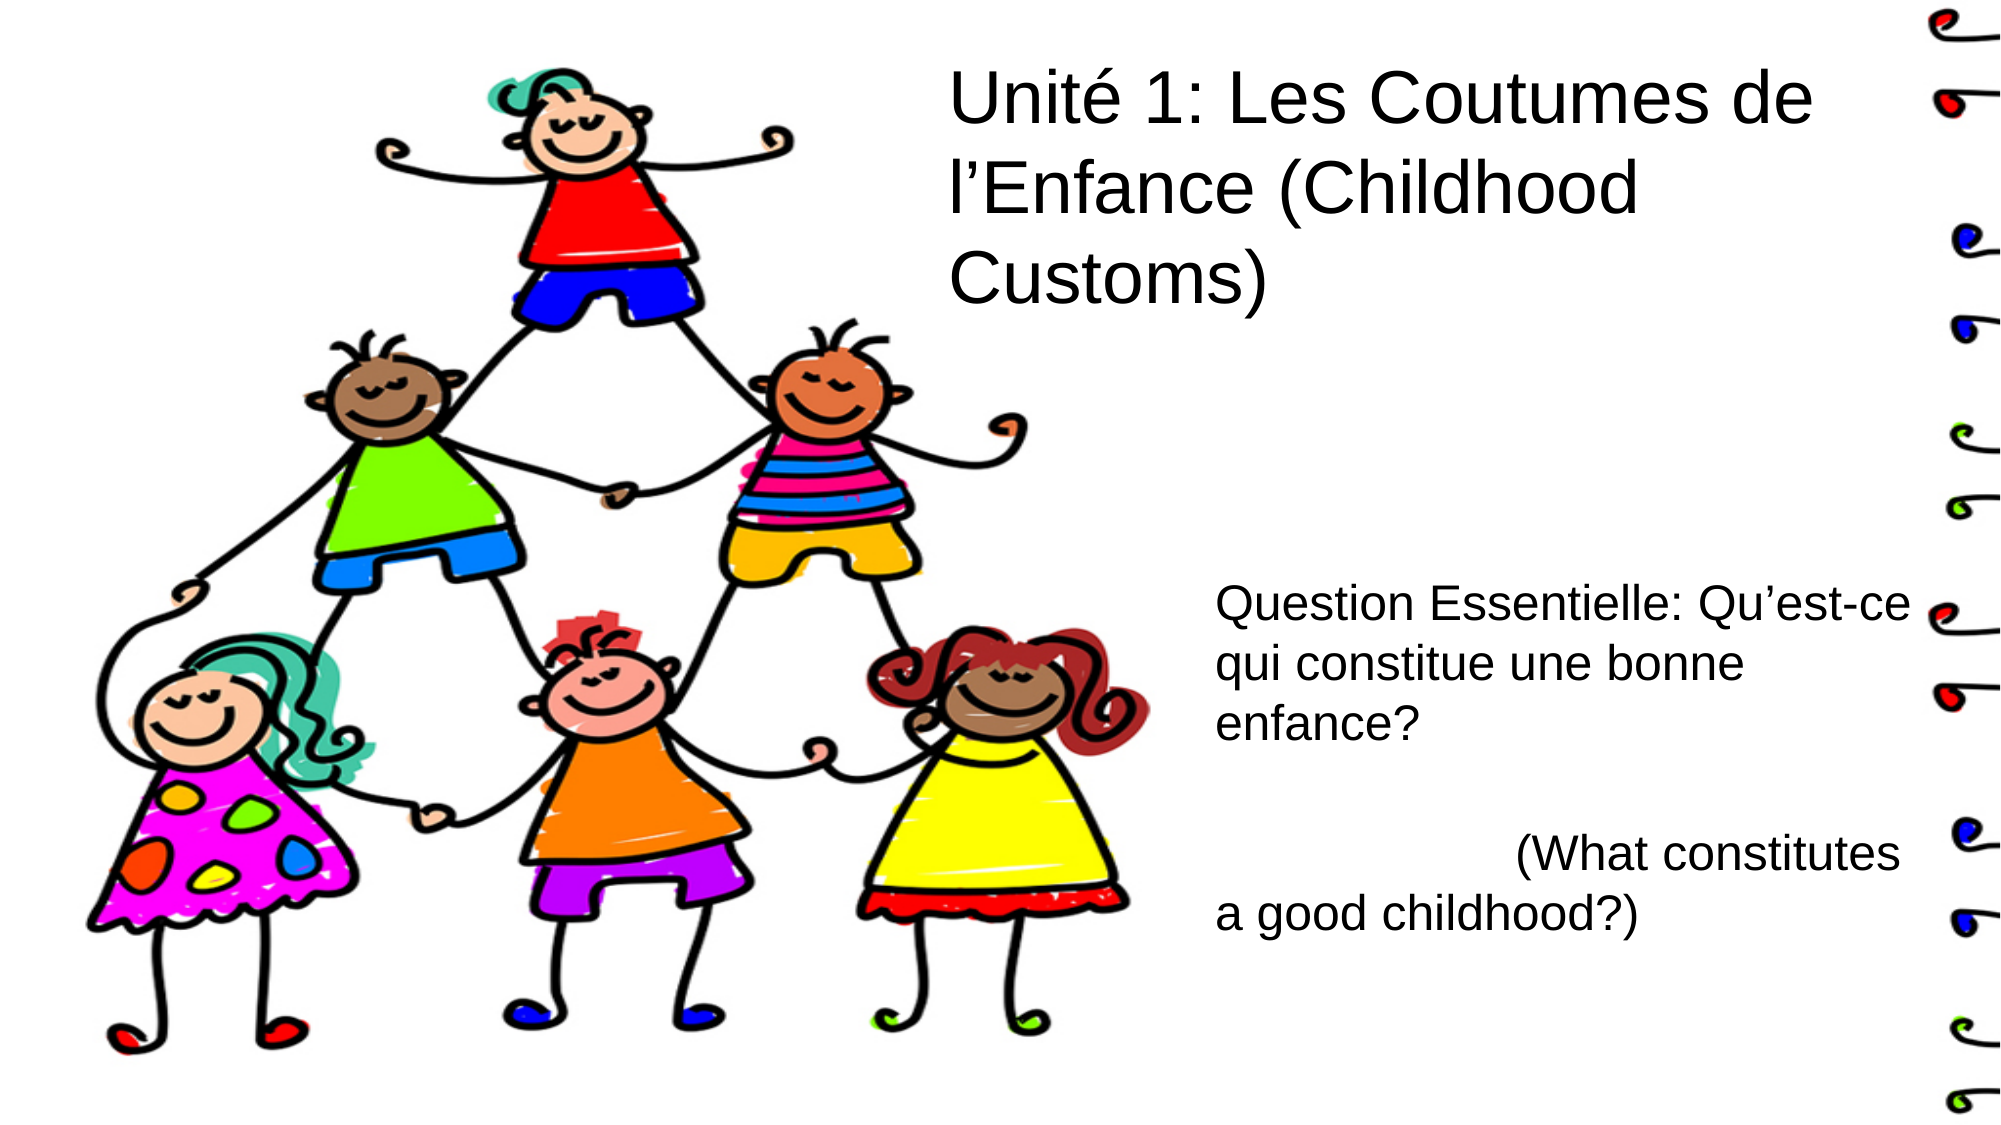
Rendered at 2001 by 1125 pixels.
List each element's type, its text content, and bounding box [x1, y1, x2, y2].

subtitle Question Essentielle: Qu’est-ce qui constitue une bonne enfance? (What constitutes a good childhood?) [1199, 562, 1951, 784]
title Unité 1: Les Coutumes de l’Enfance (Childhood Customs) [933, 28, 1951, 338]
picture [0, 0, 2001, 1125]
